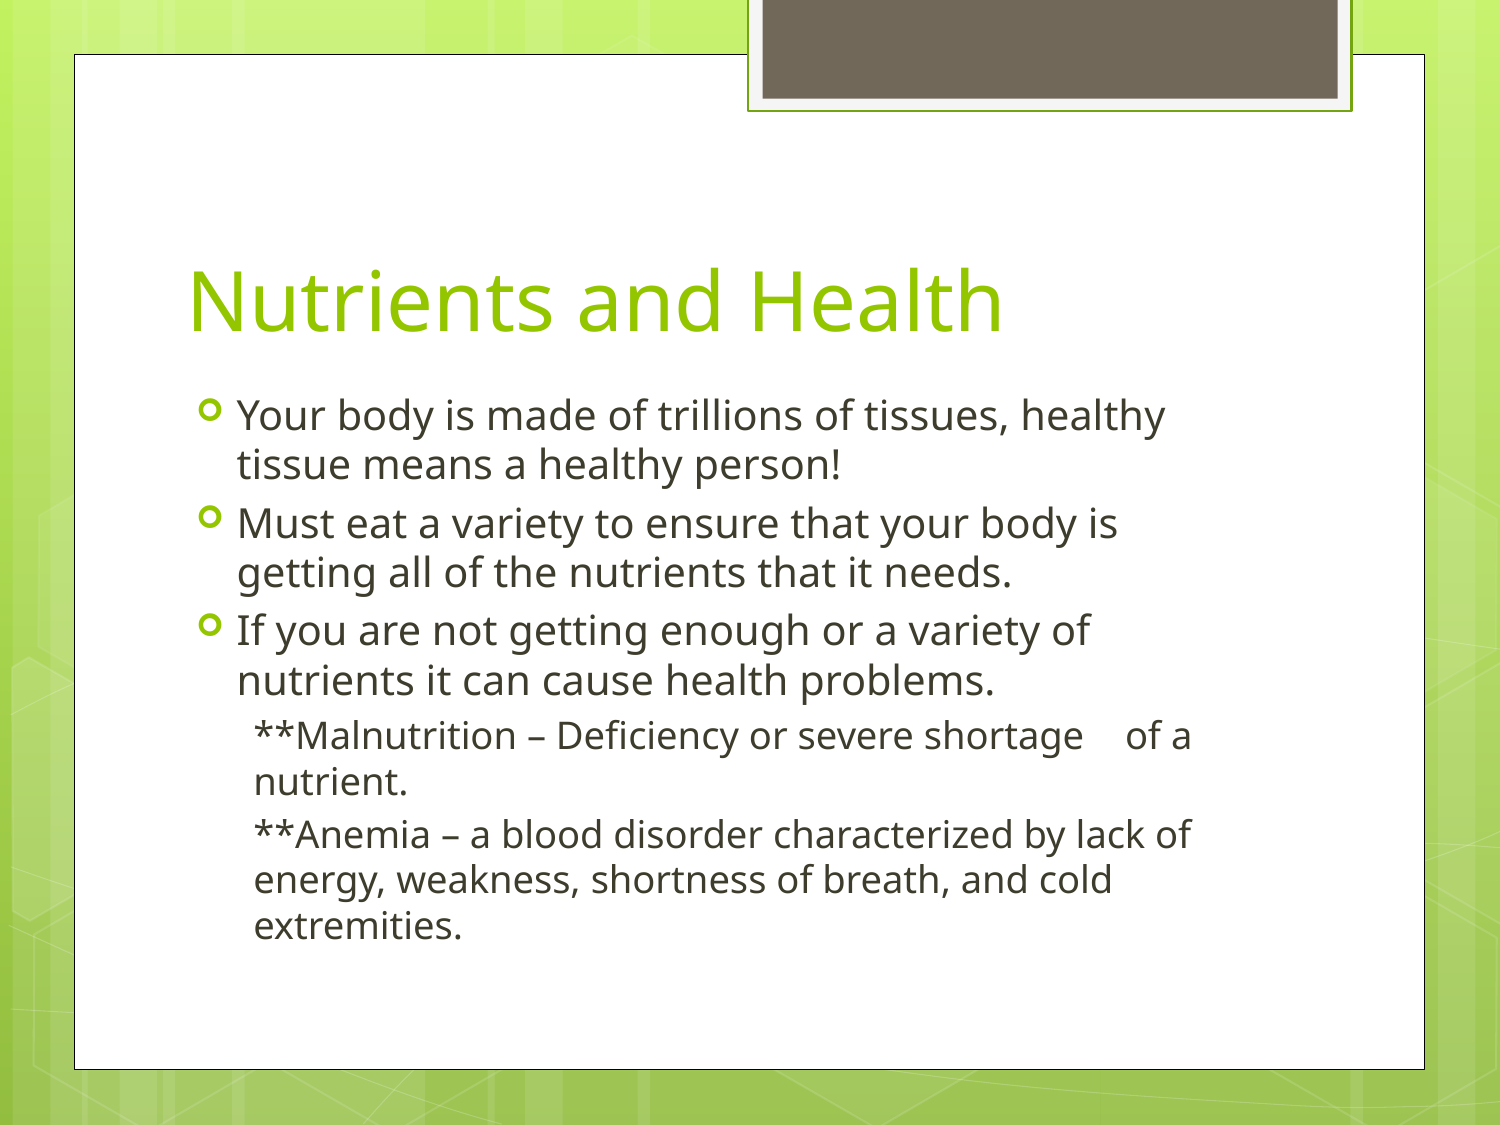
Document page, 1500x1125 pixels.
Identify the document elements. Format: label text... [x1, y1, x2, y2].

list Your body is made of trillions of tissues, healthy tissue means a healthy person! Must eat a variety to ensure that your body is getting all of the nutrients that it needs. If you are not getting enough or a variety of nutrients it can cause health problems. **Malnutrition – Deficiency or severe shortage of a nutrient. **Anemia – a blood disorder characterized by lack of energy, weakness, shortness of breath, and cold extremities. [171, 381, 1283, 957]
title Nutrients and Health [171, 168, 1324, 357]
